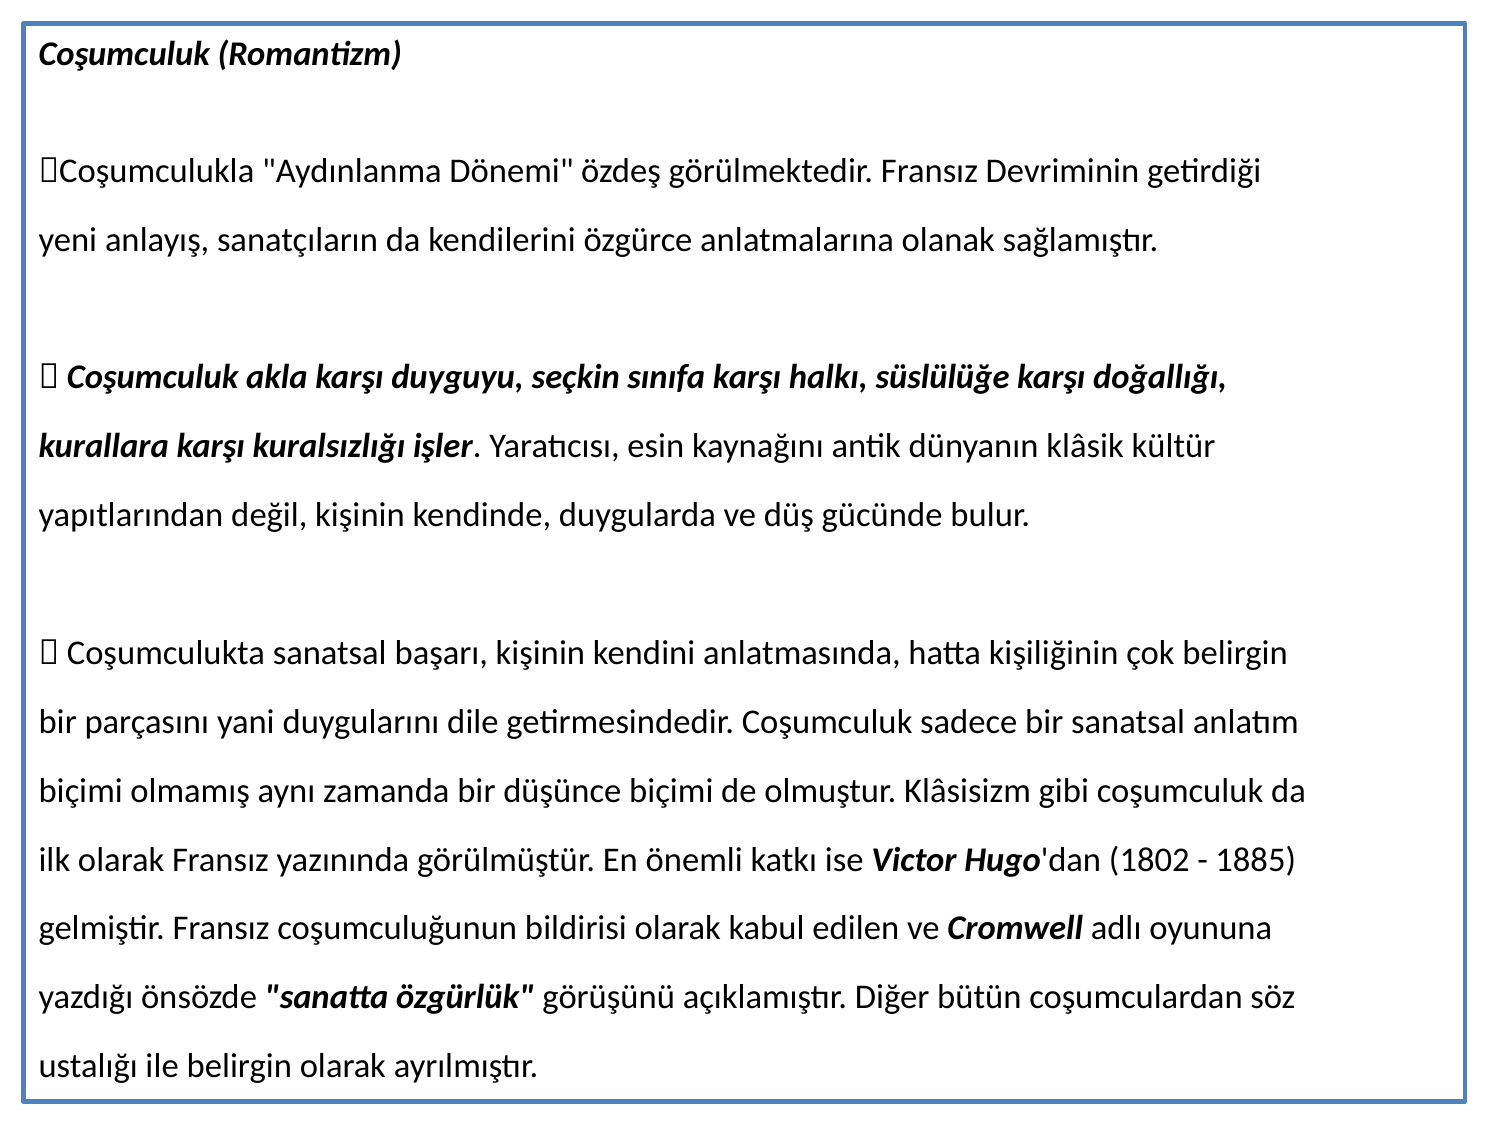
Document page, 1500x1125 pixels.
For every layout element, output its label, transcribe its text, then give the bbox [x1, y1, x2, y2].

list Coşumculuk (Romantizm) Coşumculukla "Aydınlanma Dönemi" özdeş görülmektedir. Fransız Devriminin getirdiği yeni anlayış, sanatçıların da kendilerini özgürce anlatmalarına olanak sağlamıştır.  Coşumculuk akla karşı duyguyu, seçkin sınıfa karşı halkı, süslülüğe karşı doğallığı, kurallara karşı kuralsızlığı işler. Yaratıcısı, esin kaynağını antik dünyanın klâsik kültür yapıtlarından değil, kişinin kendinde, duygularda ve düş gücünde bulur.  Coşumculukta sanatsal başarı, kişinin kendini anlatmasında, hatta kişiliğinin çok belirgin bir parçasını yani duygularını dile getirmesindedir. Coşumculuk sadece bir sanatsal anlatım biçimi olmamış aynı zamanda bir düşünce biçimi de olmuştur. Klâsisizm gibi coşumculuk da ilk olarak Fransız yazınında görülmüştür. En önemli katkı ise Victor Hugo'dan (1802 - 1885) gelmiştir. Fransız coşumculuğunun bildirisi olarak kabul edilen ve Cromwell adlı oyununa yazdığı önsözde "sanatta özgürlük" görüşünü açıklamıştır. Diğer bütün coşumculardan söz ustalığı ile belirgin olarak ayrılmıştır. [21, 21, 1467, 1104]
